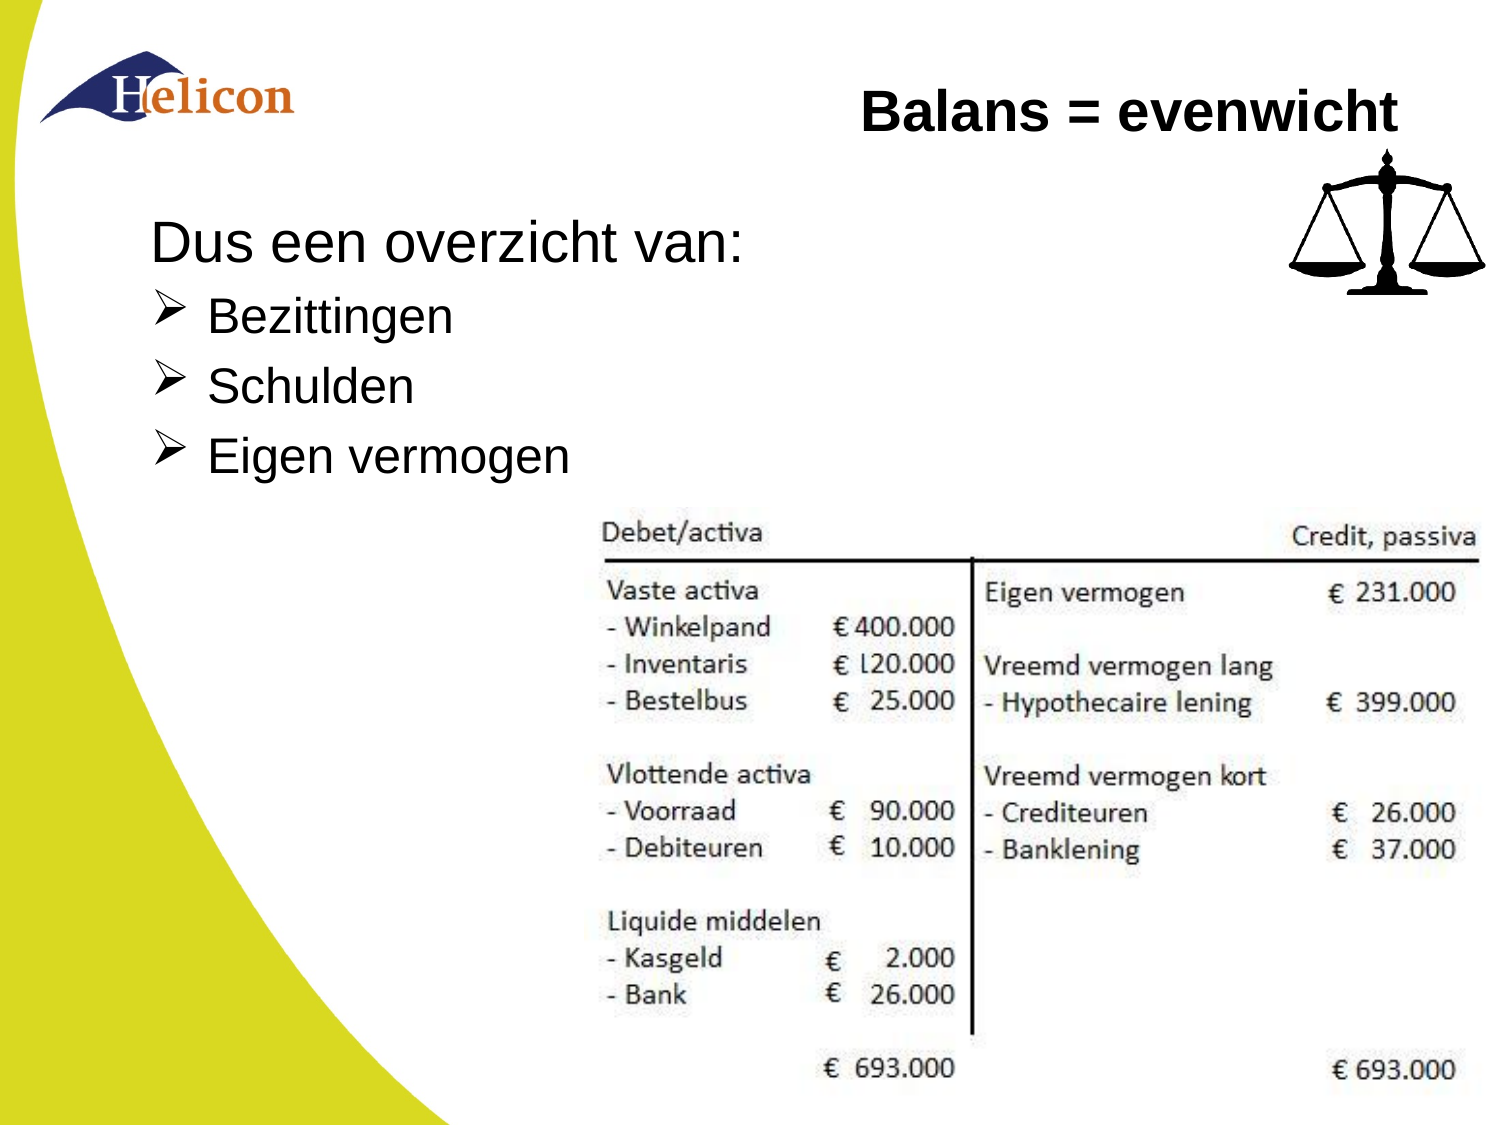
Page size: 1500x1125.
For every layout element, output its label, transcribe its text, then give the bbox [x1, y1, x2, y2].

picture [0, 0, 1500, 1125]
list Dus een overzicht van: Bezittingen Schulden Eigen vermogen [135, 196, 1225, 1005]
title Balans = evenwicht [324, 54, 1415, 161]
